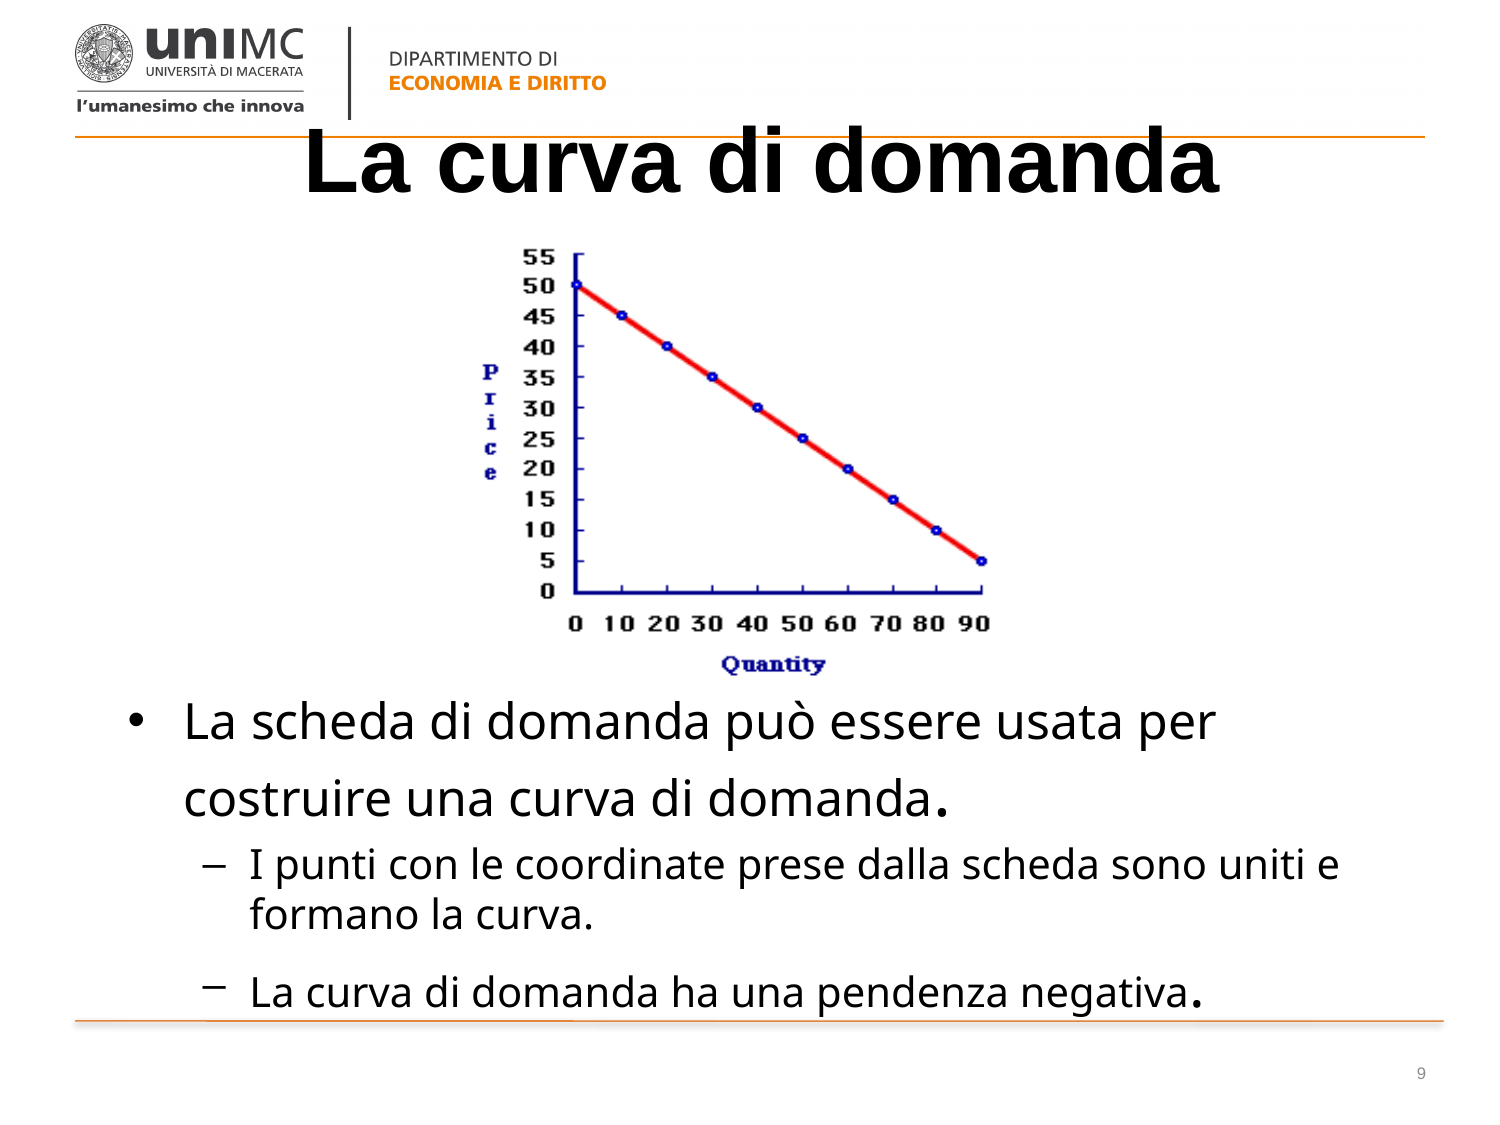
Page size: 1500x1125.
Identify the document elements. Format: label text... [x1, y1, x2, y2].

title La curva di domanda [125, 62, 1400, 250]
picture [461, 216, 1022, 697]
list La scheda di domanda può essere usata per costruire una curva di domanda. I punti con le coordinate prese dalla scheda sono uniti e formano la curva. La curva di domanda ha una pendenza negativa. [112, 682, 1371, 1058]
slide_number 9 [1091, 1042, 1442, 1103]
picture [75, 24, 1425, 138]
